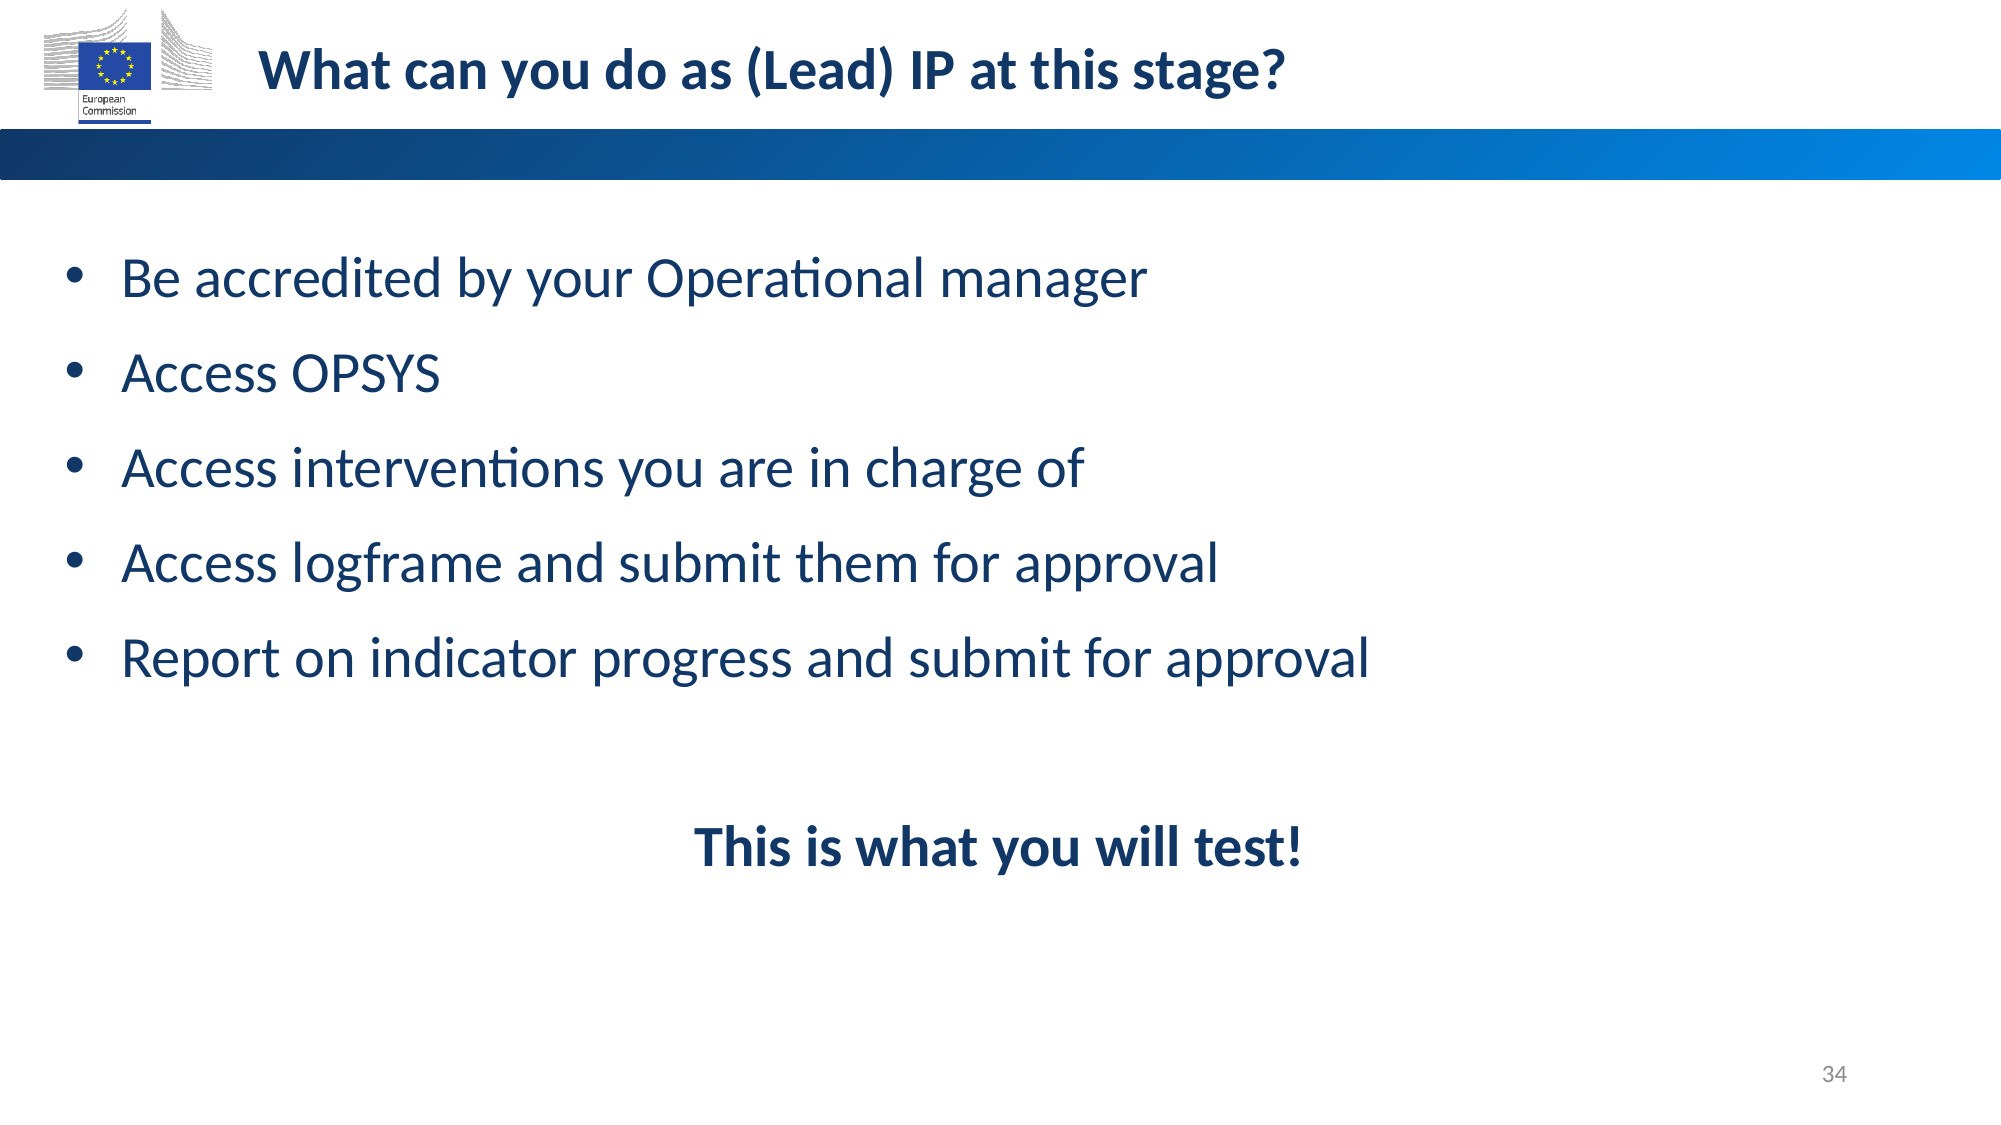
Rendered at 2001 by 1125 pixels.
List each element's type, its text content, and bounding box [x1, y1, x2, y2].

picture [44, 8, 212, 124]
text_box Be accredited by your Operational manager Access OPSYS Access interventions you are in charge of Access logframe and submit them for approval Report on indicator progress and submit for approval This is what you will test! [49, 232, 1951, 1012]
text_box What can you do as (Lead) IP at this stage? [244, 23, 1485, 109]
slide_number 34 [1412, 1042, 1863, 1103]
